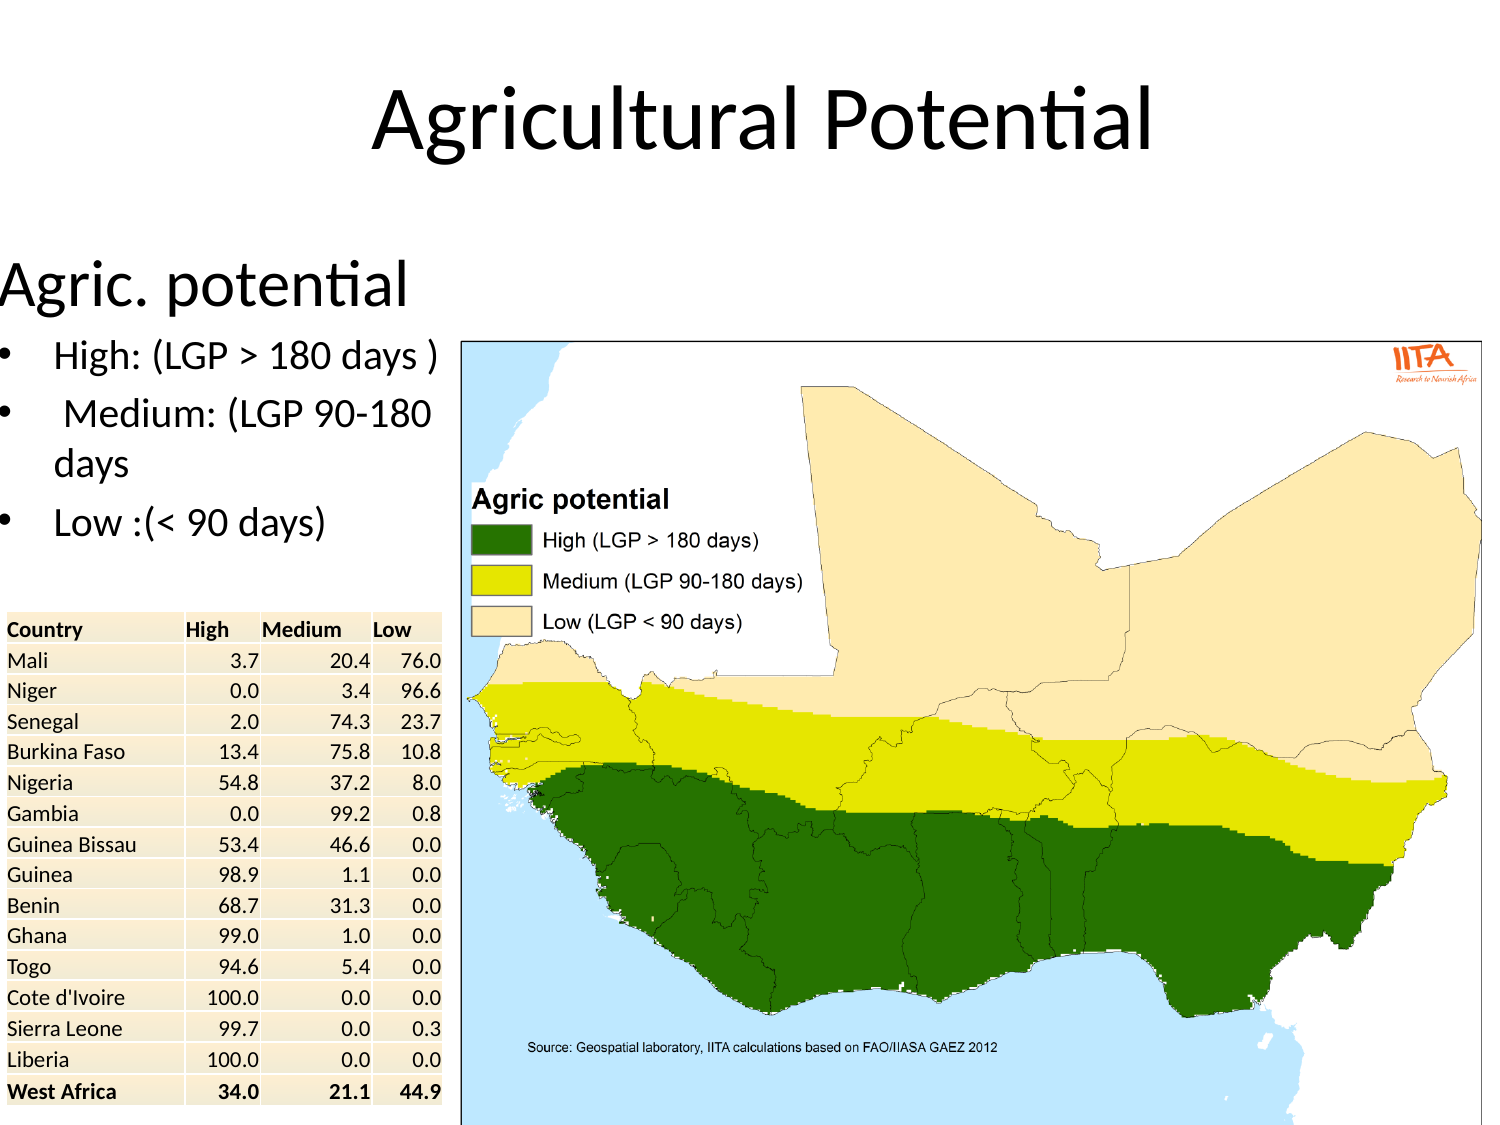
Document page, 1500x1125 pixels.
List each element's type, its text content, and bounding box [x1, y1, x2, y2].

table_cell 3.4 [261, 675, 371, 704]
table_cell 46.6 [261, 828, 371, 857]
table_cell 0.3 [373, 1012, 442, 1041]
table_cell 100.0 [186, 981, 260, 1010]
table_cell 0.0 [261, 981, 371, 1010]
table_cell 53.4 [186, 828, 260, 857]
table_cell Liberia [7, 1043, 184, 1073]
table_cell 99.2 [261, 797, 371, 826]
table_cell Guinea [7, 859, 184, 888]
table_cell 0.0 [186, 675, 260, 704]
table_cell Cote d'Ivoire [7, 981, 184, 1010]
table_cell 0.0 [373, 859, 442, 888]
table_cell 44.9 [373, 1075, 442, 1105]
table_cell 0.0 [373, 828, 442, 857]
table_cell 0.0 [261, 1043, 371, 1073]
title Agricultural Potential [88, 19, 1439, 207]
table_cell 3.7 [186, 644, 260, 673]
table_cell Ghana [7, 920, 184, 949]
table_cell 76.0 [373, 644, 442, 673]
table_cell 99.0 [186, 920, 260, 949]
table_cell 21.1 [261, 1075, 371, 1105]
table_cell 13.4 [186, 736, 260, 765]
table_cell 5.4 [261, 951, 371, 979]
table_cell 20.4 [261, 644, 371, 673]
table_cell Benin [7, 889, 184, 918]
table_cell West Africa [7, 1075, 184, 1105]
table_cell 0.8 [373, 797, 442, 826]
table_cell 1.1 [261, 859, 371, 888]
table_cell 0.0 [373, 981, 442, 1010]
table_cell Mali [7, 644, 184, 673]
table_cell Nigeria [7, 767, 184, 796]
table_cell 10.8 [373, 736, 442, 765]
table_cell 2.0 [186, 705, 260, 734]
table_cell 68.7 [186, 889, 260, 918]
table_cell 74.3 [261, 705, 371, 734]
table_cell 98.9 [186, 859, 260, 888]
table_header Medium [261, 612, 371, 642]
picture [457, 337, 1482, 1125]
table_cell 96.6 [373, 675, 442, 704]
table_cell 1.0 [261, 920, 371, 949]
table_cell 8.0 [373, 767, 442, 796]
table_header High [186, 612, 260, 642]
table_cell Burkina Faso [7, 736, 184, 765]
table_cell 94.6 [186, 951, 260, 979]
table_cell Togo [7, 951, 184, 979]
table_cell 31.3 [261, 889, 371, 918]
table_cell Niger [7, 675, 184, 704]
table_header Low [373, 612, 442, 642]
table_cell 23.7 [373, 705, 442, 734]
list Agric. potential High: (LGP > 180 days ) Medium: (LGP 90-180 days Low :(< 90 days) [0, 231, 459, 1125]
table_cell Guinea Bissau [7, 828, 184, 857]
table_cell 0.0 [373, 951, 442, 979]
table_cell 0.0 [373, 889, 442, 918]
table_cell 75.8 [261, 736, 371, 765]
table_cell Gambia [7, 797, 184, 826]
table_cell 34.0 [186, 1075, 260, 1105]
table_header Country [7, 612, 184, 642]
table_cell 0.0 [373, 1043, 442, 1073]
table_cell 0.0 [261, 1012, 371, 1041]
table_cell 99.7 [186, 1012, 260, 1041]
table_cell Senegal [7, 705, 184, 734]
table_cell 0.0 [373, 920, 442, 949]
table_cell Sierra Leone [7, 1012, 184, 1041]
table_cell 37.2 [261, 767, 371, 796]
table_cell 54.8 [186, 767, 260, 796]
table_cell 0.0 [186, 797, 260, 826]
table_cell 100.0 [186, 1043, 260, 1073]
